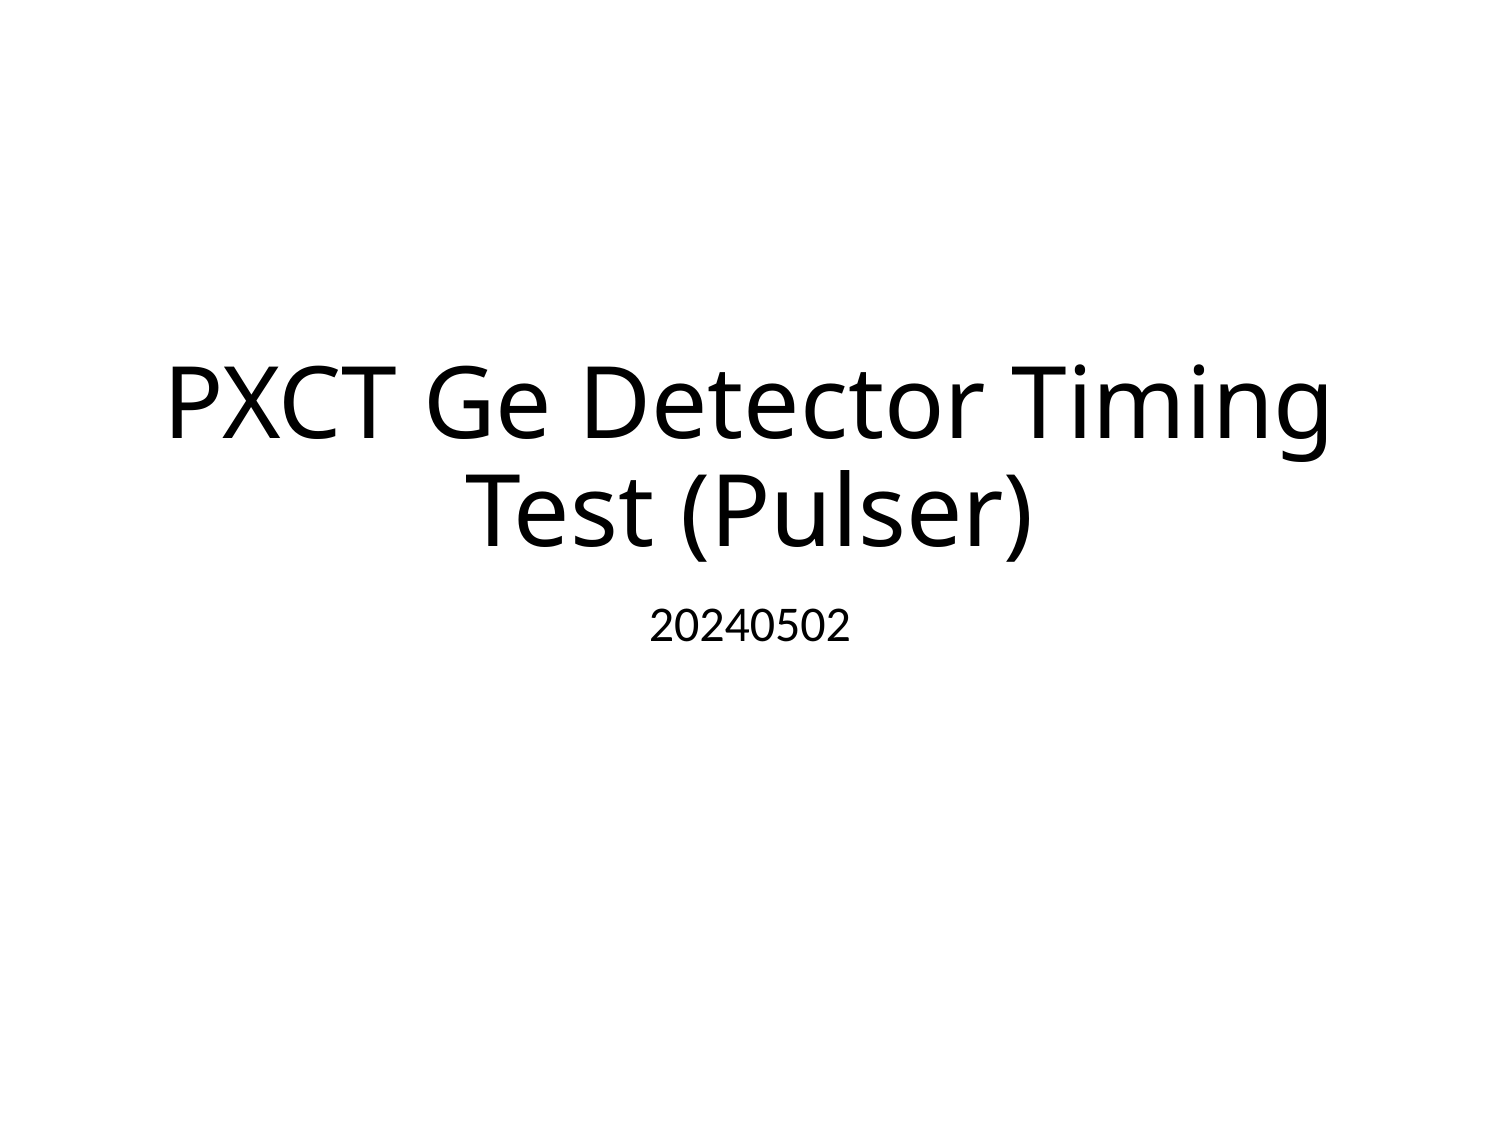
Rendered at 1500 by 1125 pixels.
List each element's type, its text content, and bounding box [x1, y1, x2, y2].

title PXCT Ge Detector Timing Test (Pulser) [112, 184, 1388, 576]
subtitle 20240502 [187, 590, 1313, 863]
